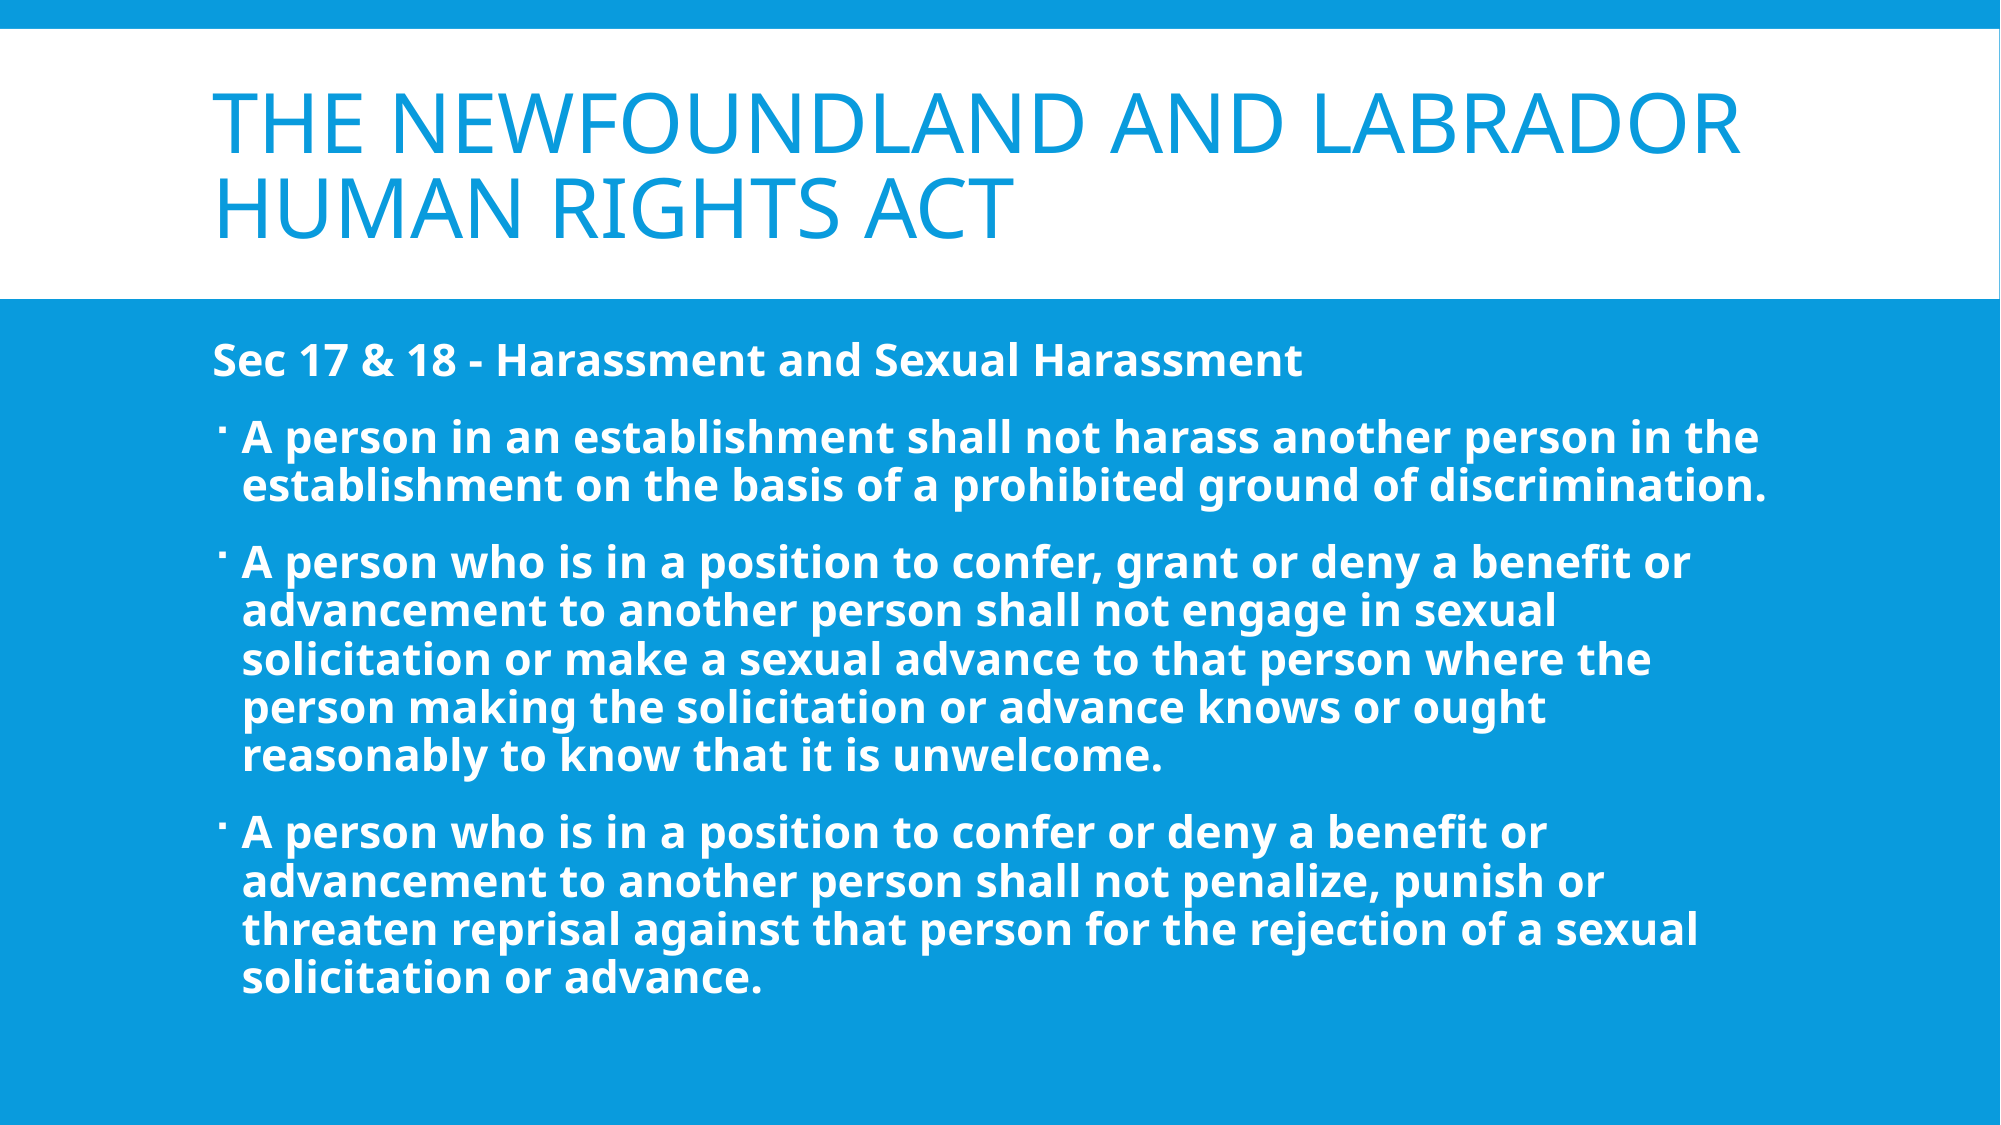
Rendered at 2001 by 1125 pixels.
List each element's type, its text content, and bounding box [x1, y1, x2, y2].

list Sec 17 & 18 - Harassment and Sexual Harassment A person in an establishment shall not harass another person in the establishment on the basis of a prohibited ground of discrimination. A person who is in a position to confer, grant or deny a benefit or advancement to another person shall not engage in sexual solicitation or make a sexual advance to that person where the person making the solicitation or advance knows or ought reasonably to know that it is unwelcome. A person who is in a position to confer or deny a benefit or advancement to another person shall not penalize, punish or threaten reprisal against that person for the rejection of a sexual solicitation or advance. [197, 329, 1803, 1020]
title The Newfoundland and Labrador Human Rights Act [197, 46, 1803, 295]
